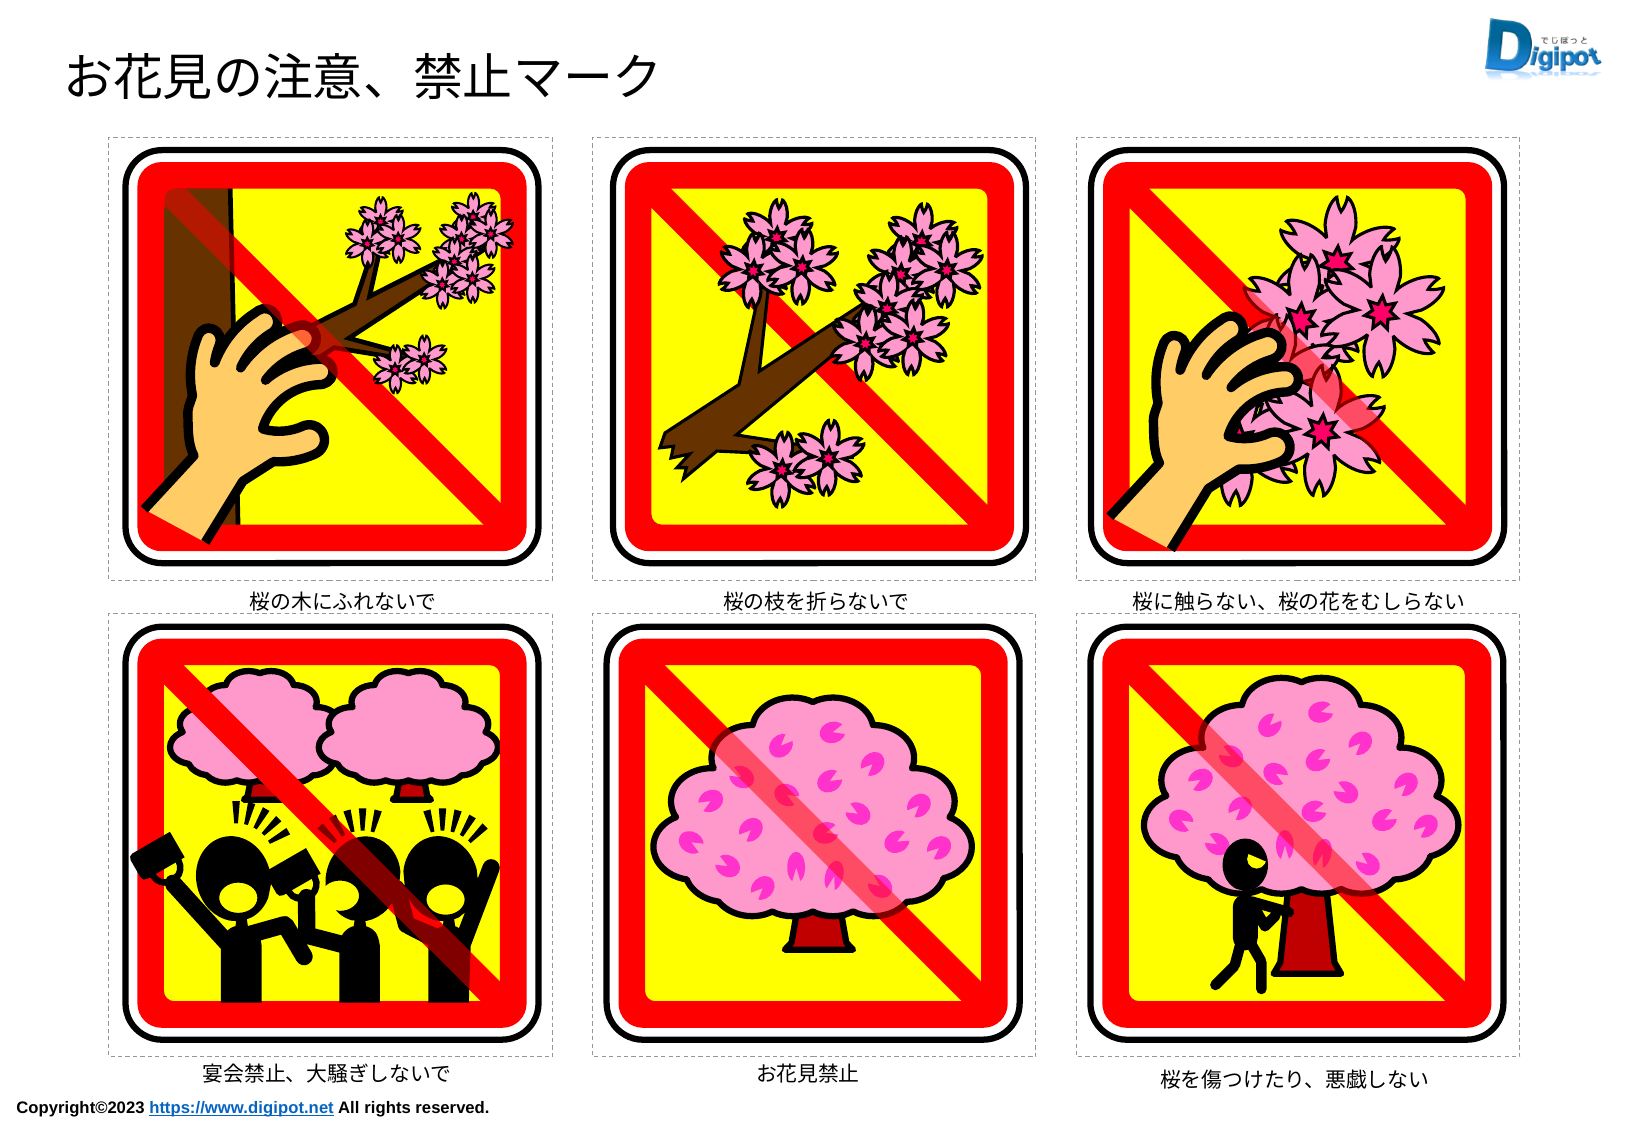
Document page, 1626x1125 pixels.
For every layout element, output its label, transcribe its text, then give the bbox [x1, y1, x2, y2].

text_box お花見禁止 [741, 1052, 875, 1093]
text_box 桜を傷つけたり、悪戯しない [1145, 1059, 1445, 1099]
text_box 宴会禁止、大騒ぎしないで [187, 1052, 466, 1093]
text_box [612, 150, 1026, 564]
text_box お花見の注意、禁止マーク [48, 38, 679, 113]
text_box 桜の枝を折らないで [708, 581, 925, 622]
picture [1485, 18, 1602, 82]
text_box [1091, 150, 1505, 564]
text_box 桜の木にふれないで [235, 581, 452, 622]
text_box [125, 150, 539, 564]
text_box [125, 626, 539, 1040]
text_box 桜に触らない、桜の花をむしらない [1117, 581, 1480, 622]
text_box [1090, 626, 1504, 1040]
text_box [606, 626, 1020, 1040]
